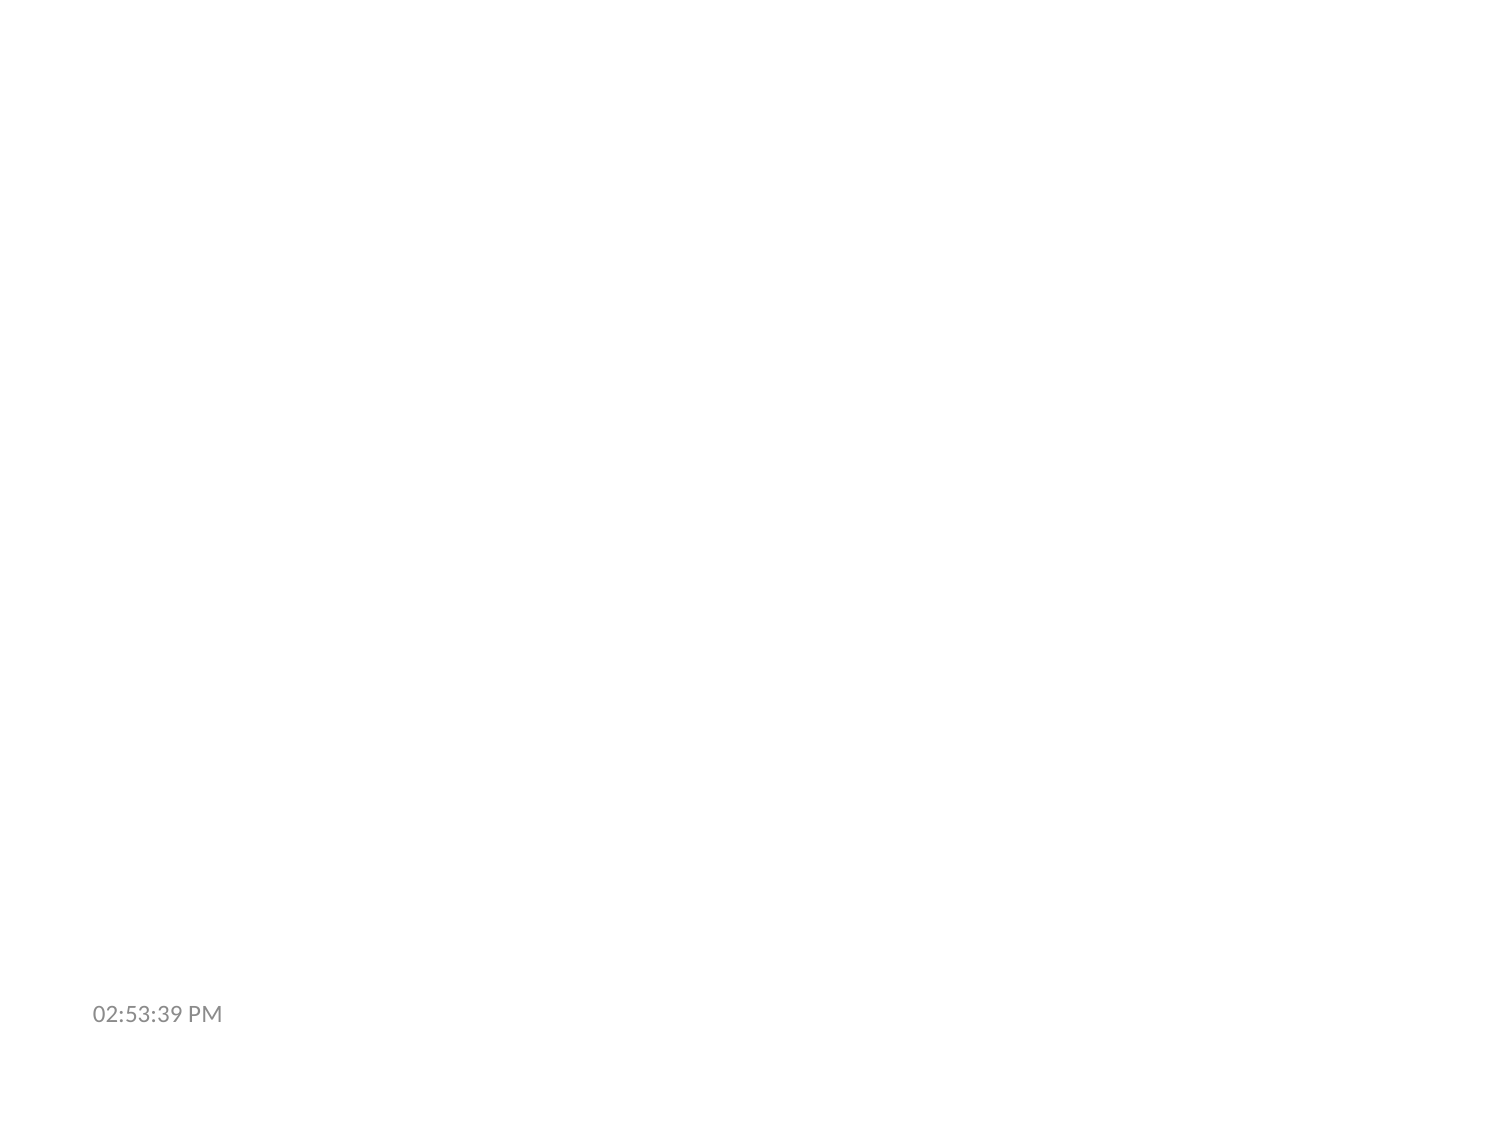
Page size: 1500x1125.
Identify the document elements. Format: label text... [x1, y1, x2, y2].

text_box 3:35:09 PM [77, 982, 428, 1043]
